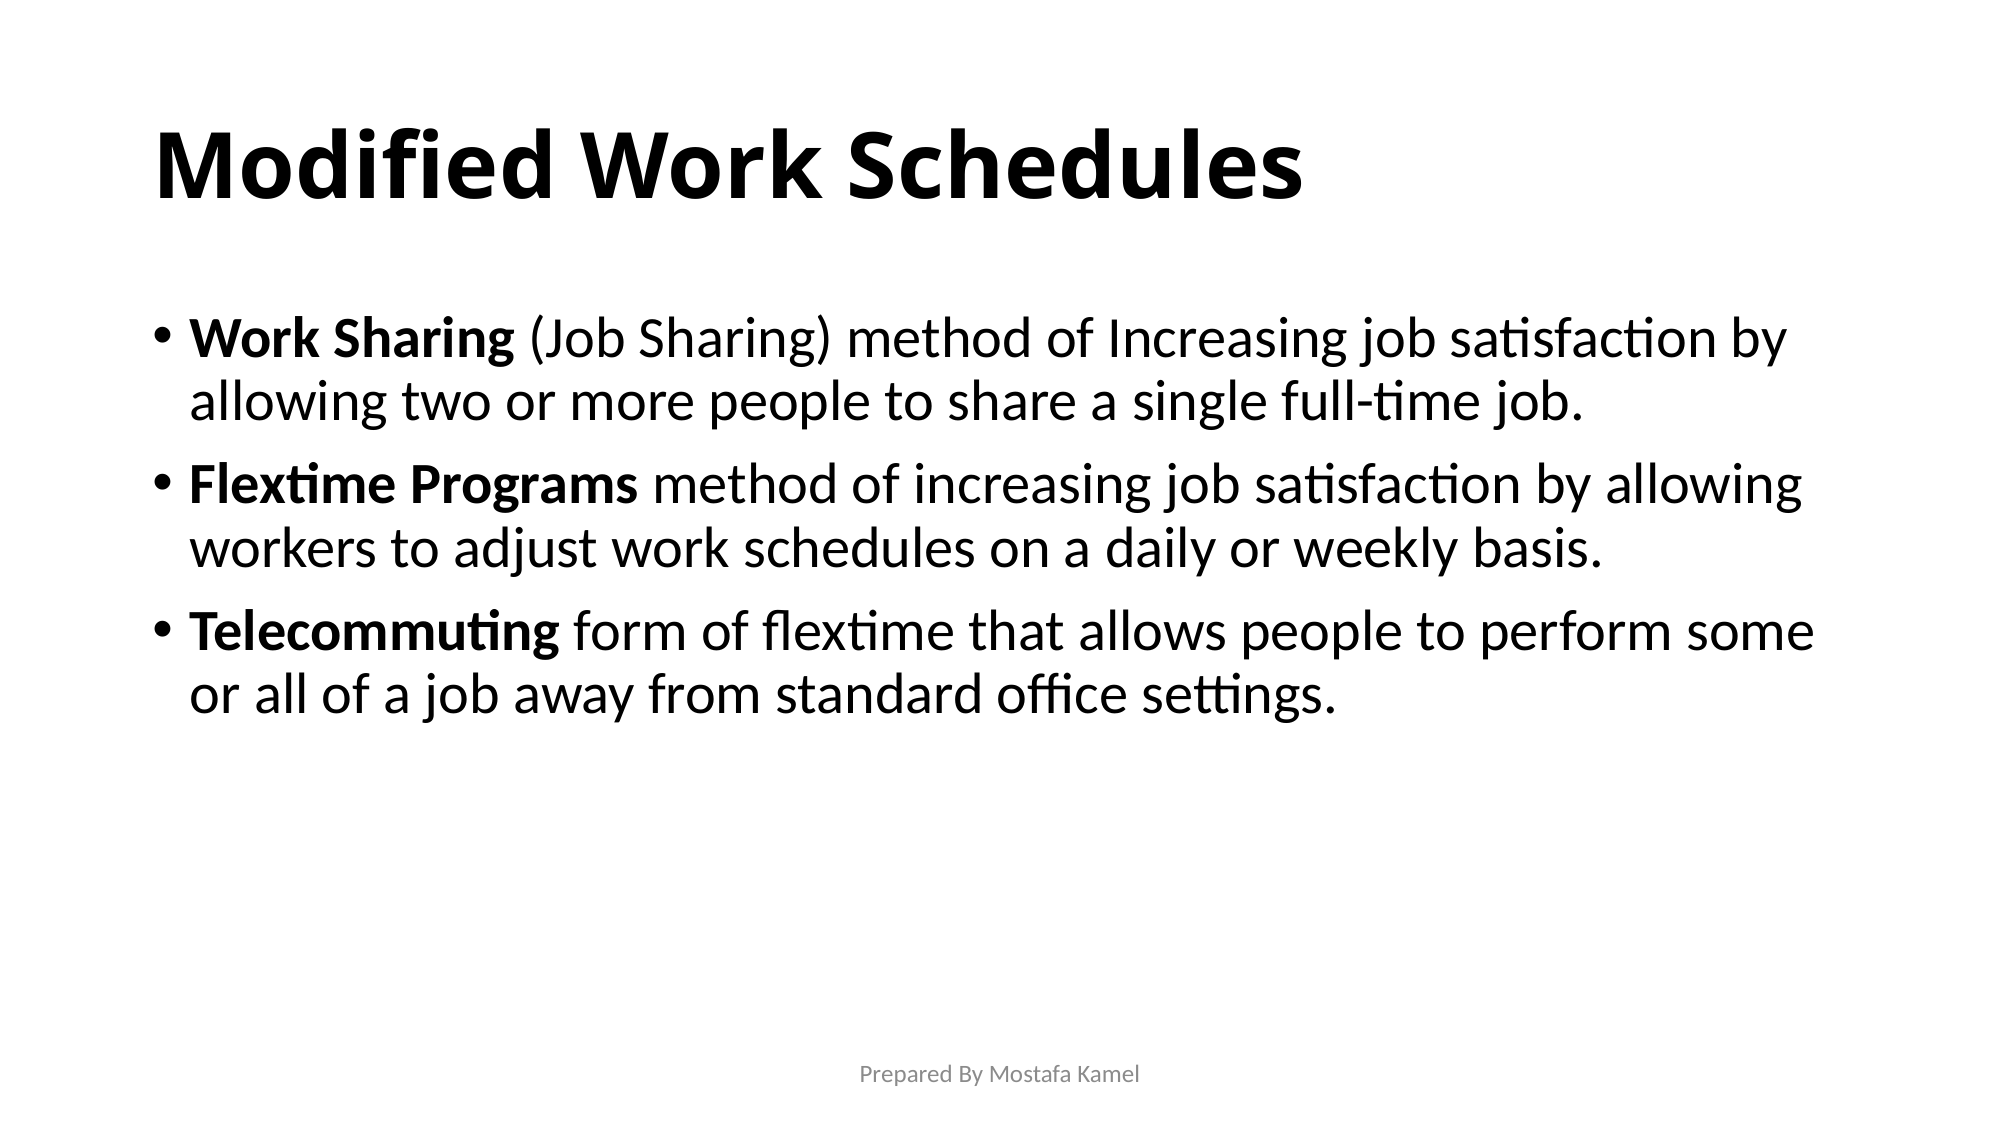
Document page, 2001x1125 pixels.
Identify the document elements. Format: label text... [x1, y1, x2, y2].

list Work Sharing (Job Sharing) method of Increasing job satisfaction by allowing two or more people to share a single full-time job. Flextime Programs method of increasing job satisfaction by allowing workers to adjust work schedules on a daily or weekly basis. Telecommuting form of flextime that allows people to perform some or all of a job away from standard office settings. [137, 299, 1863, 1014]
footer Prepared By Mostafa Kamel [662, 1042, 1338, 1103]
title Modified Work Schedules [137, 59, 1863, 278]
